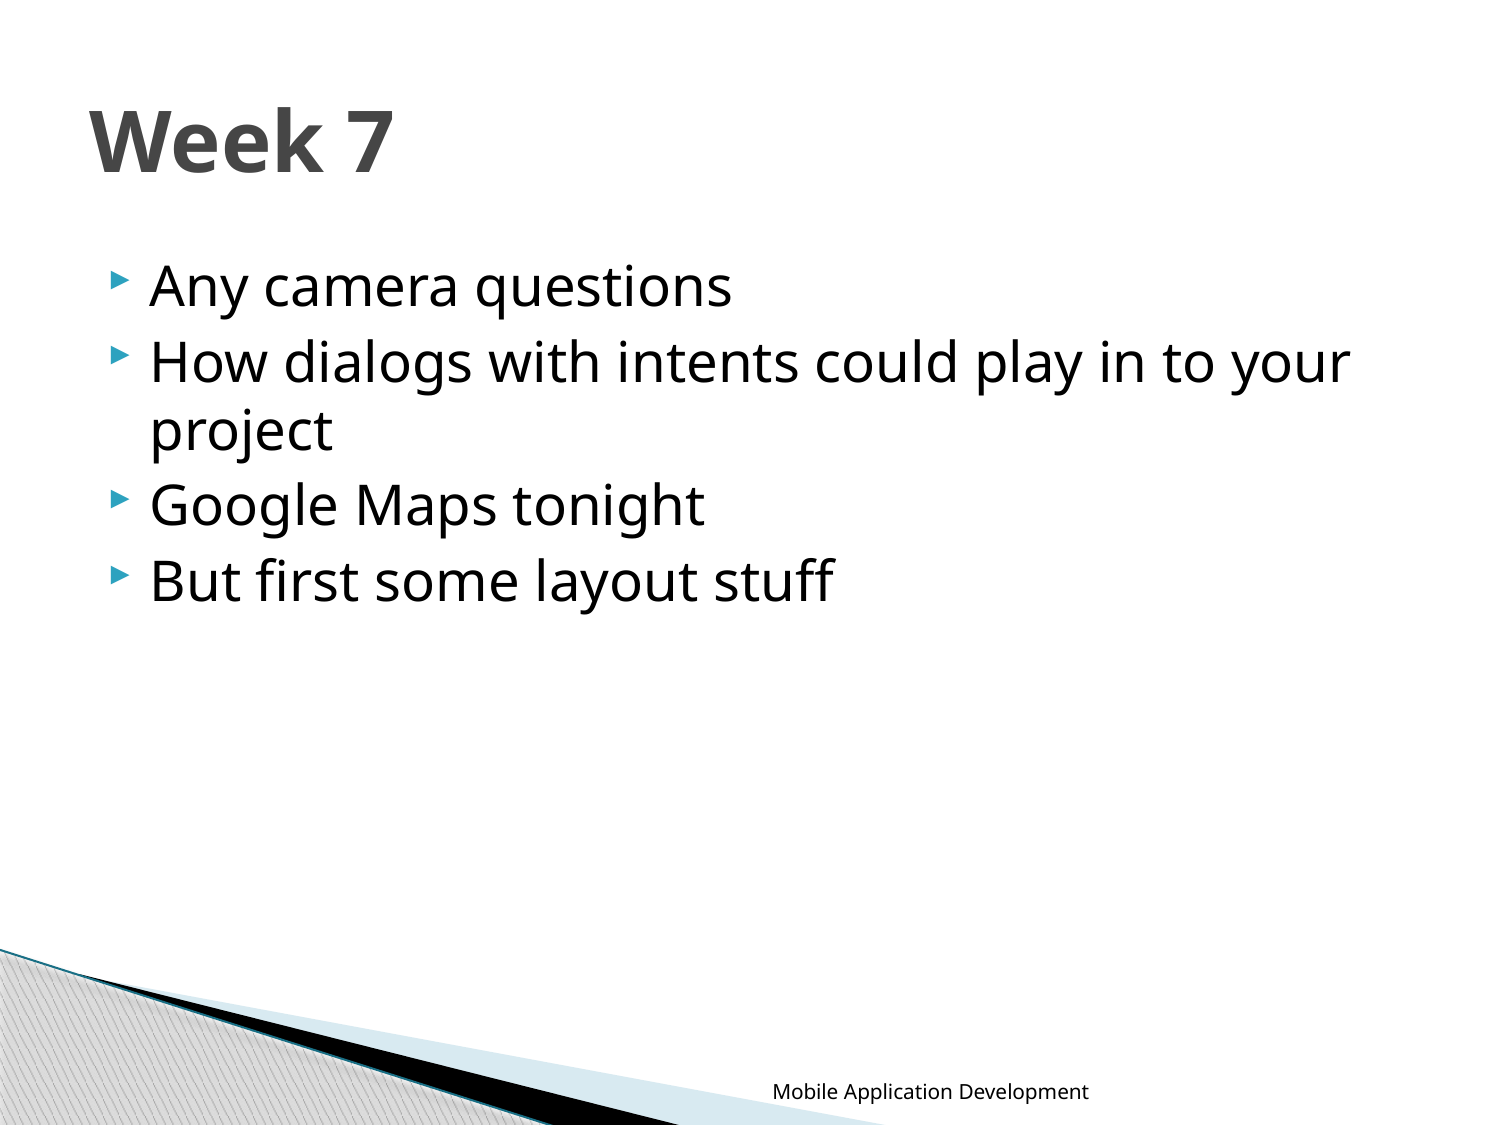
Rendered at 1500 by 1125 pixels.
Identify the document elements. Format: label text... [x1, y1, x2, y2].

footer Mobile Application Development [718, 1051, 1105, 1112]
title Week 7 [75, 45, 1425, 233]
list Any camera questions How dialogs with intents could play in to your project Google Maps tonight But first some layout stuff [75, 243, 1425, 986]
